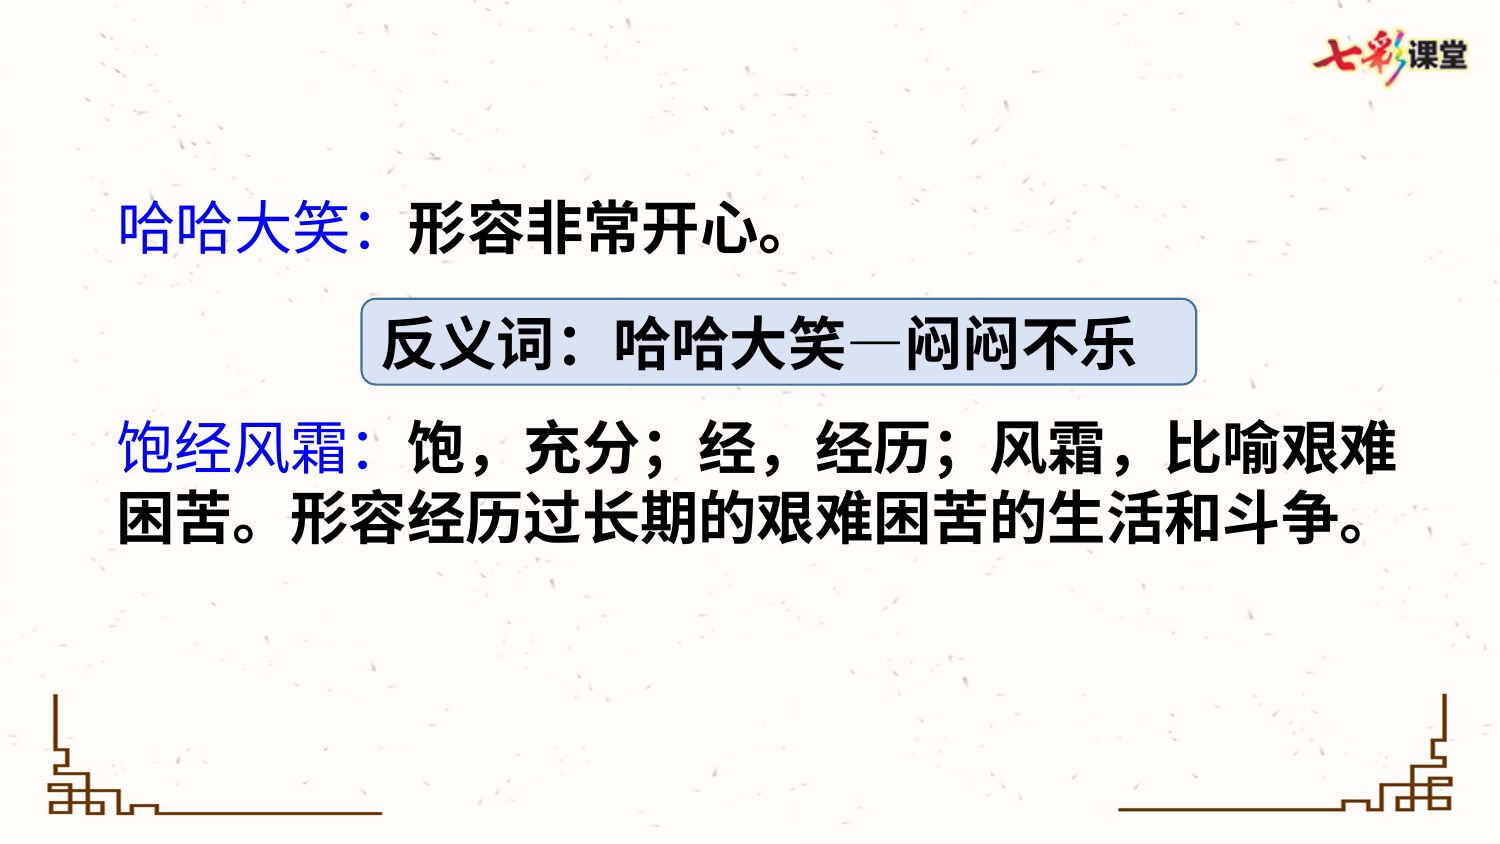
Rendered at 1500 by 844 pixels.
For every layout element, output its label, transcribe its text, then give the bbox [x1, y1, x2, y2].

picture [0, 0, 1500, 844]
text_box 哈哈大笑：形容非常开心。 [102, 183, 832, 269]
text_box 反义词：哈哈大笑—闷闷不乐 [360, 297, 1198, 386]
text_box 饱经风霜：饱，充分；经，经历；风霜，比喻艰难困苦。形容经历过长期的艰难困苦的生活和斗争。 [101, 404, 1432, 559]
